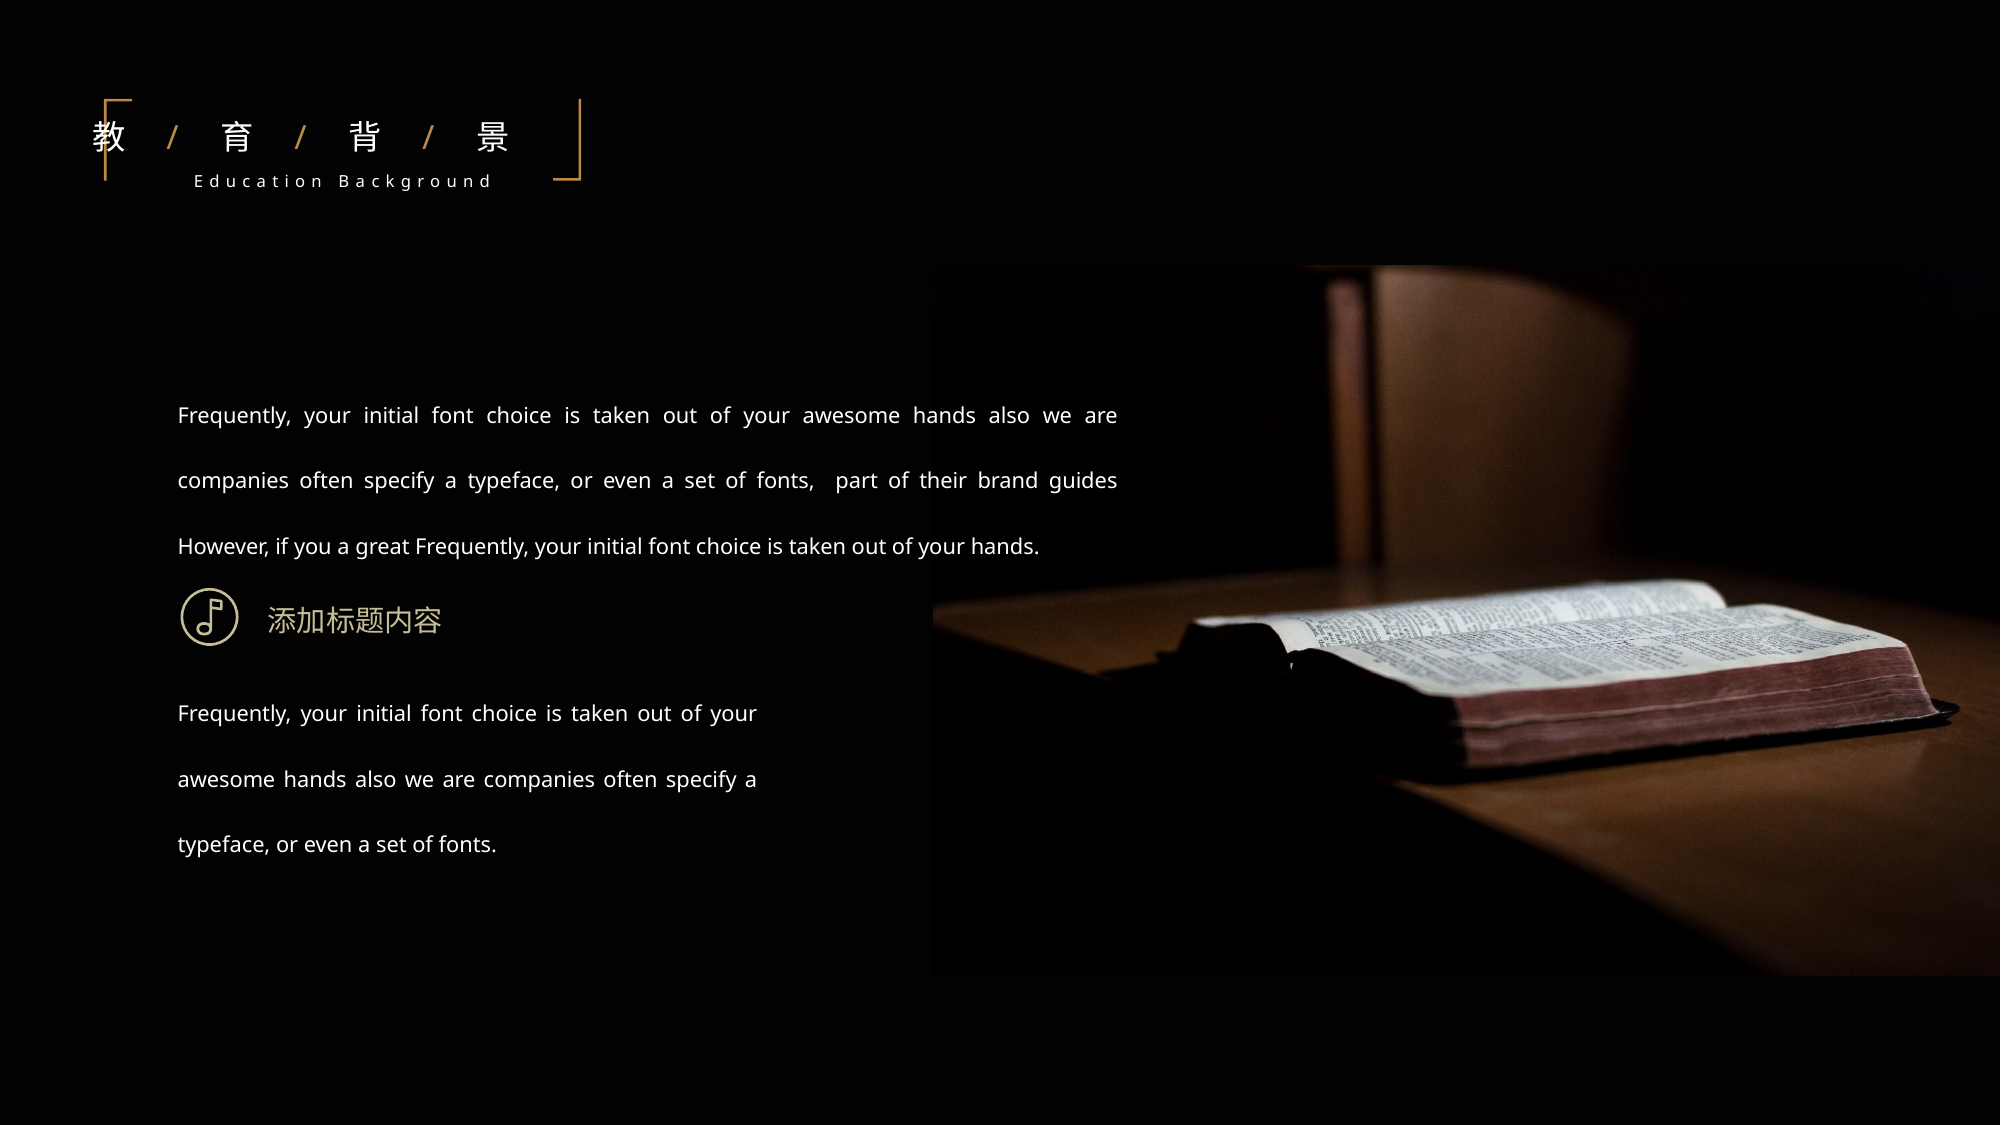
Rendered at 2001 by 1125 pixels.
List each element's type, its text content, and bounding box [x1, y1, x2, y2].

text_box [180, 587, 460, 646]
picture [933, 265, 2000, 976]
text_box Frequently, your initial font choice is taken out of your awesome hands also we are companies often specify a typeface, or even a set of fonts, part of their brand guides However, if you a great Frequently, your initial font choice is taken out of your hands. [142, 344, 933, 577]
text_box Frequently, your initial font choice is taken out of your awesome hands also we are companies often specify a typeface, or even a set of fonts. [142, 642, 794, 876]
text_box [103, 98, 582, 199]
